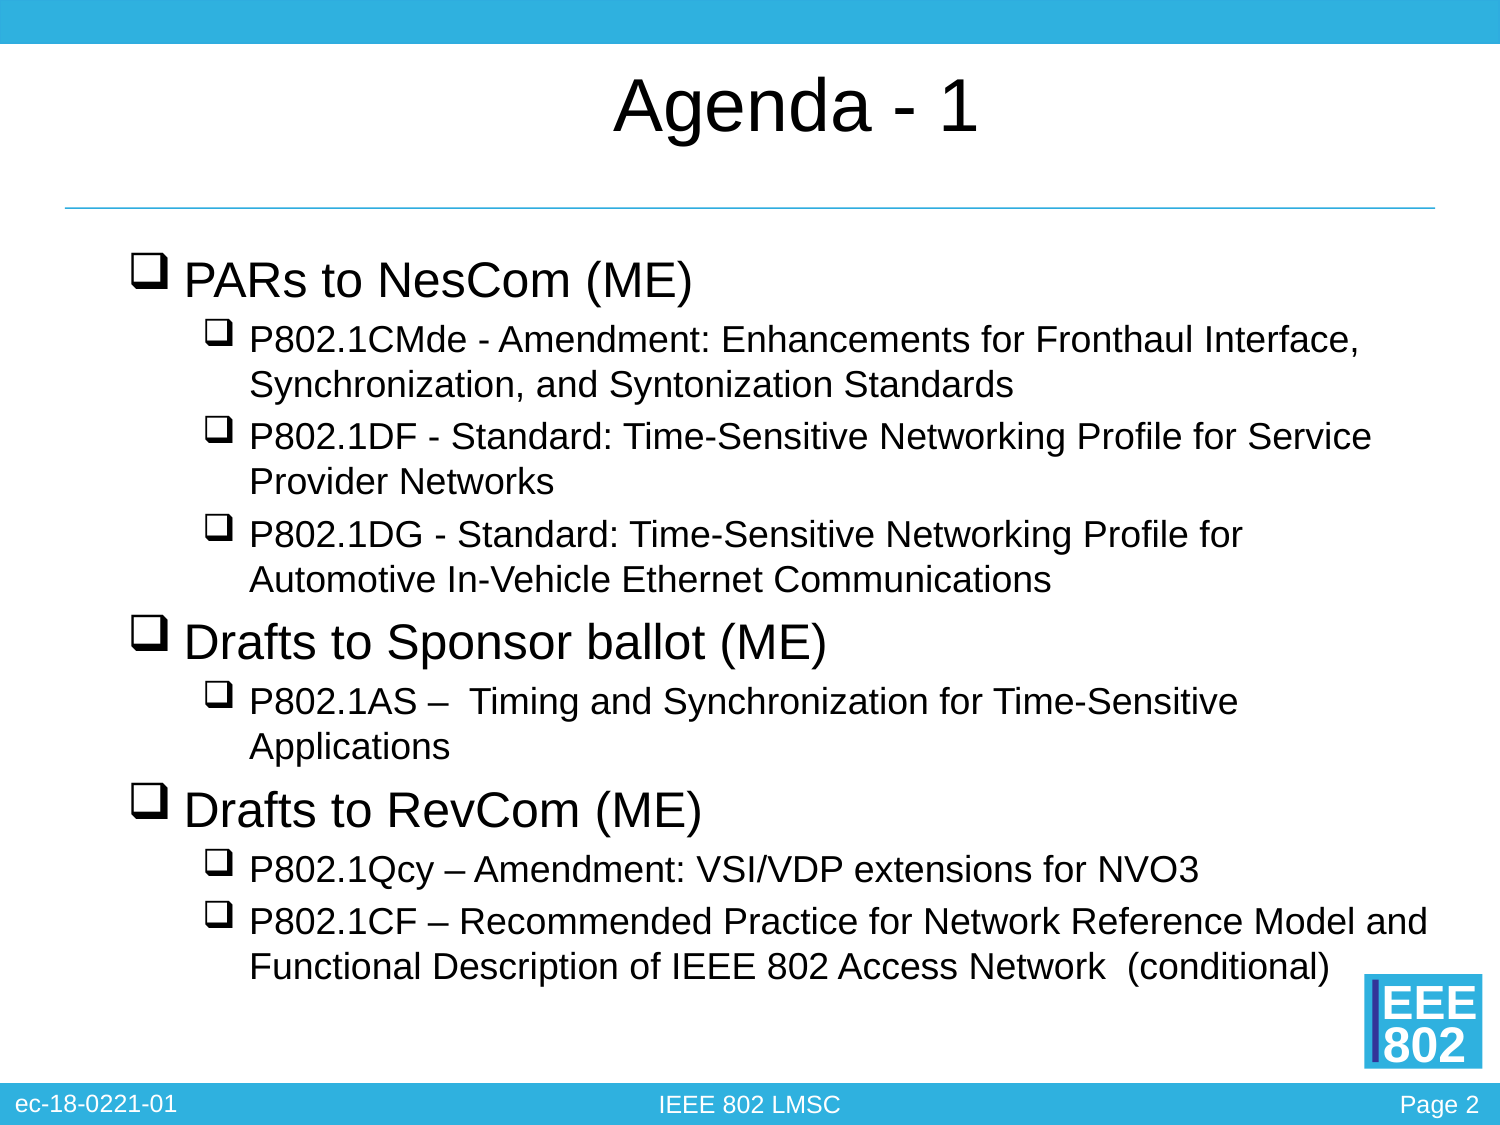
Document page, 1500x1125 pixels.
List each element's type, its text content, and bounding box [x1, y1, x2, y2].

list PARs to NesCom (ME) P802.1CMde - Amendment: Enhancements for Fronthaul Interface, Synchronization, and Syntonization Standards P802.1DF - Standard: Time-Sensitive Networking Profile for Service Provider Networks P802.1DG - Standard: Time-Sensitive Networking Profile for Automotive In-Vehicle Ethernet Communications Drafts to Sponsor ballot (ME) P802.1AS – Timing and Synchronization for Time-Sensitive Applications Drafts to RevCom (ME) P802.1Qcy – Amendment: VSI/VDP extensions for NVO3 P802.1CF – Recommended Practice for Network Reference Model and Functional Description of IEEE 802 Access Network (conditional) [112, 239, 1447, 1125]
title Agenda - 1 [159, 7, 1435, 195]
